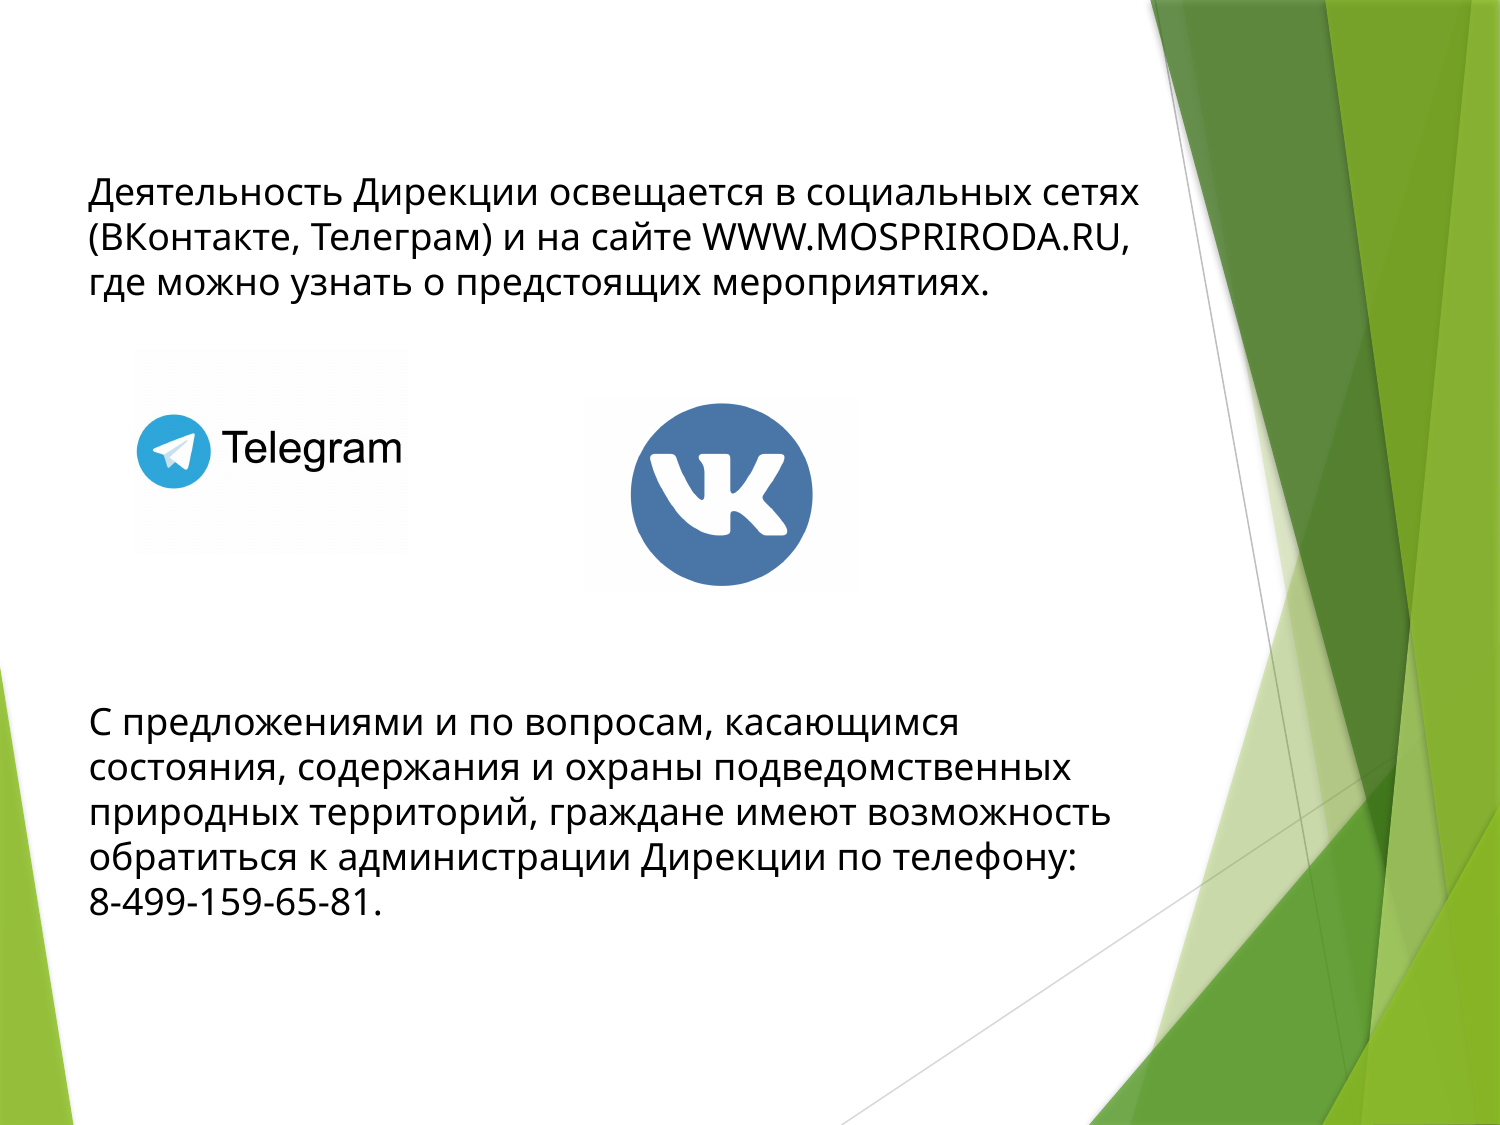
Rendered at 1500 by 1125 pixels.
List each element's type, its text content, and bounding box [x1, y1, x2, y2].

text_box С предложениями и по вопросам, касающимся состояния, содержания и охраны подведомственных природных территорий, граждане имеют возможность обратиться к администрации Дирекции по телефону: 8-499-159-65-81. [73, 690, 1134, 931]
picture [135, 349, 408, 555]
picture [584, 396, 860, 592]
text_box Деятельность Дирекции освещается в социальных сетях (ВКонтакте, Телеграм) и на сайте WWW.MOSPRIRODA.RU, где можно узнать о предстоящих мероприятиях. [73, 160, 1199, 311]
